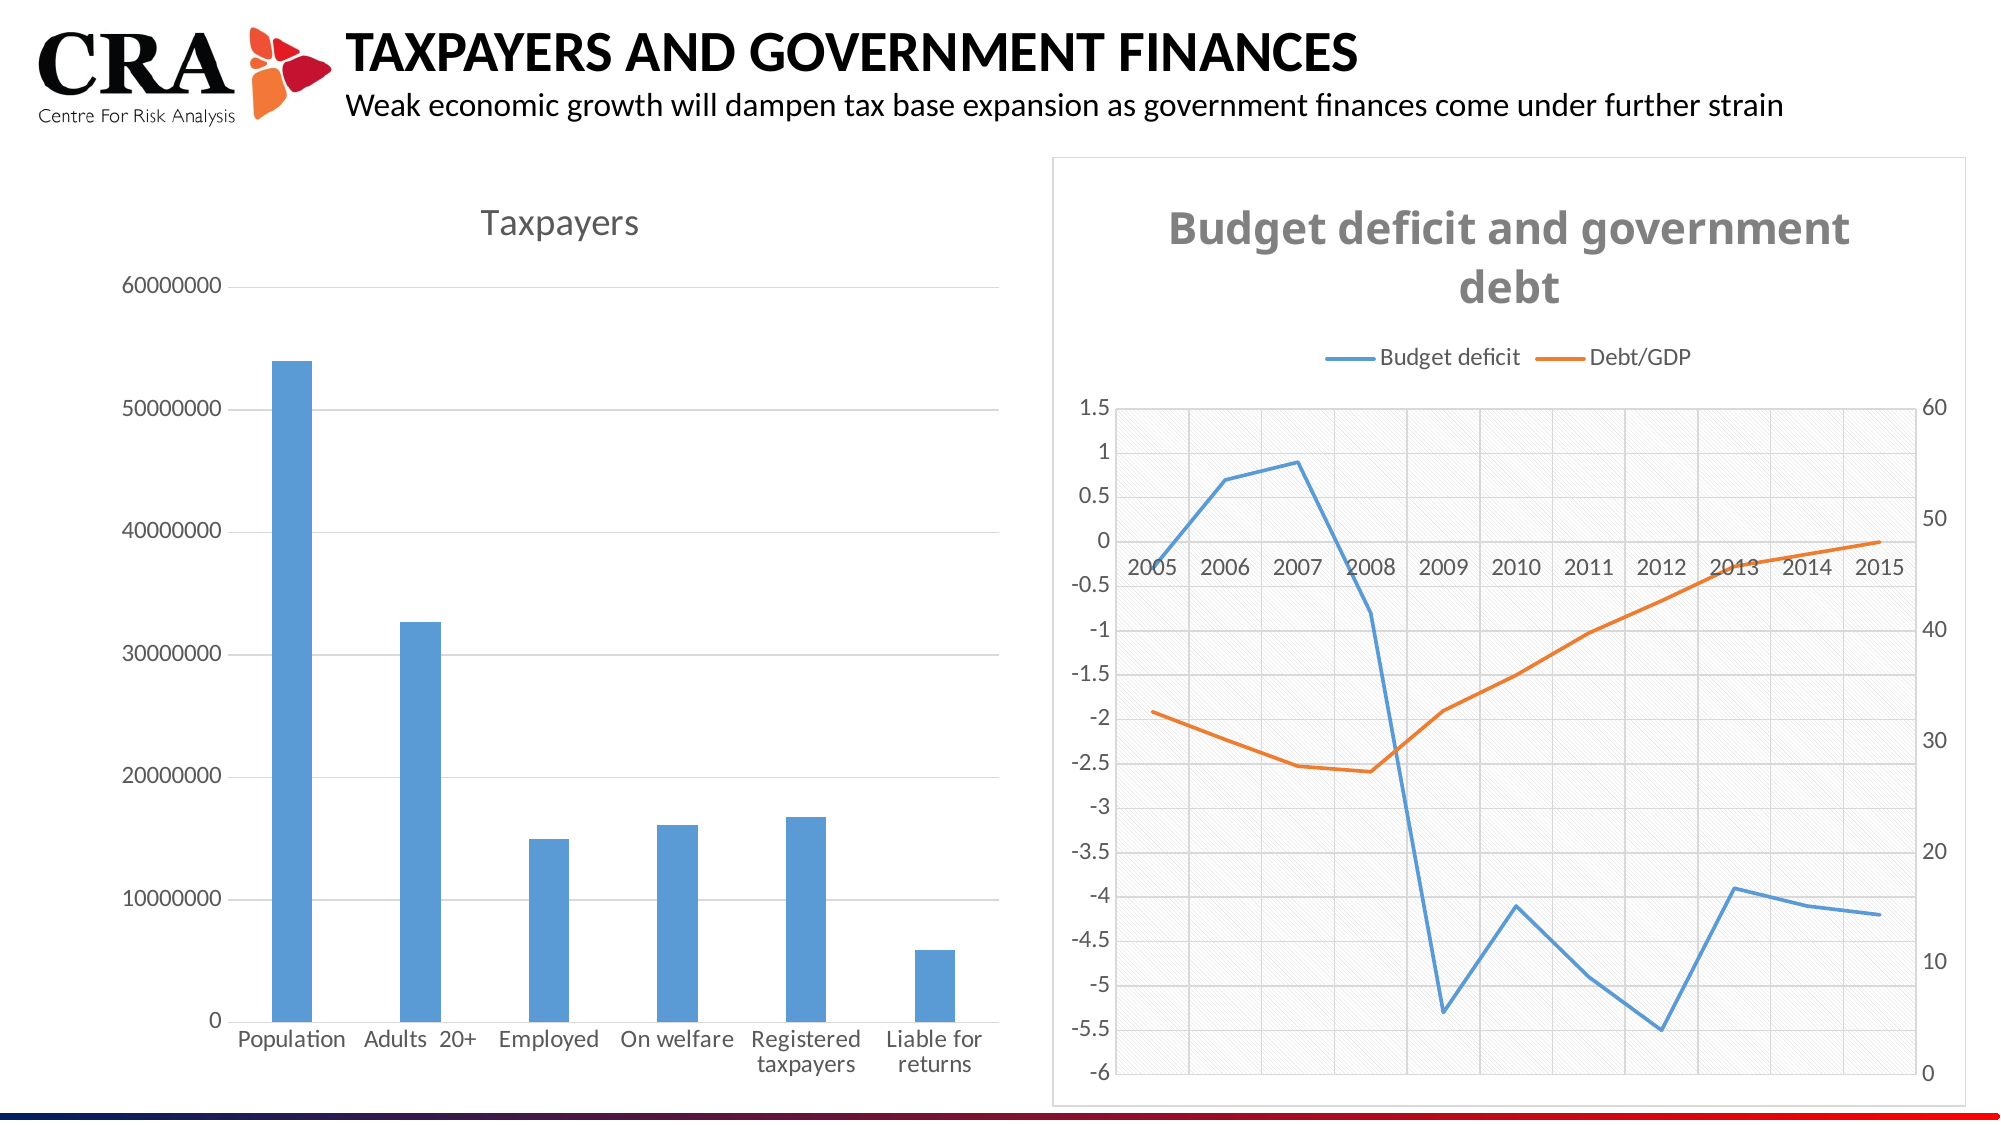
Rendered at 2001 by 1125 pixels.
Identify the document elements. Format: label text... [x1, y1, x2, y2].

text_box TAXPAYERS AND GOVERNMENT FINANCES Weak economic growth will dampen tax base expansion as government finances come under further strain [330, 5, 1848, 176]
text_box [0, 1111, 2000, 1122]
chart [103, 167, 1018, 1098]
chart [1052, 156, 1967, 1107]
picture [23, 11, 346, 137]
